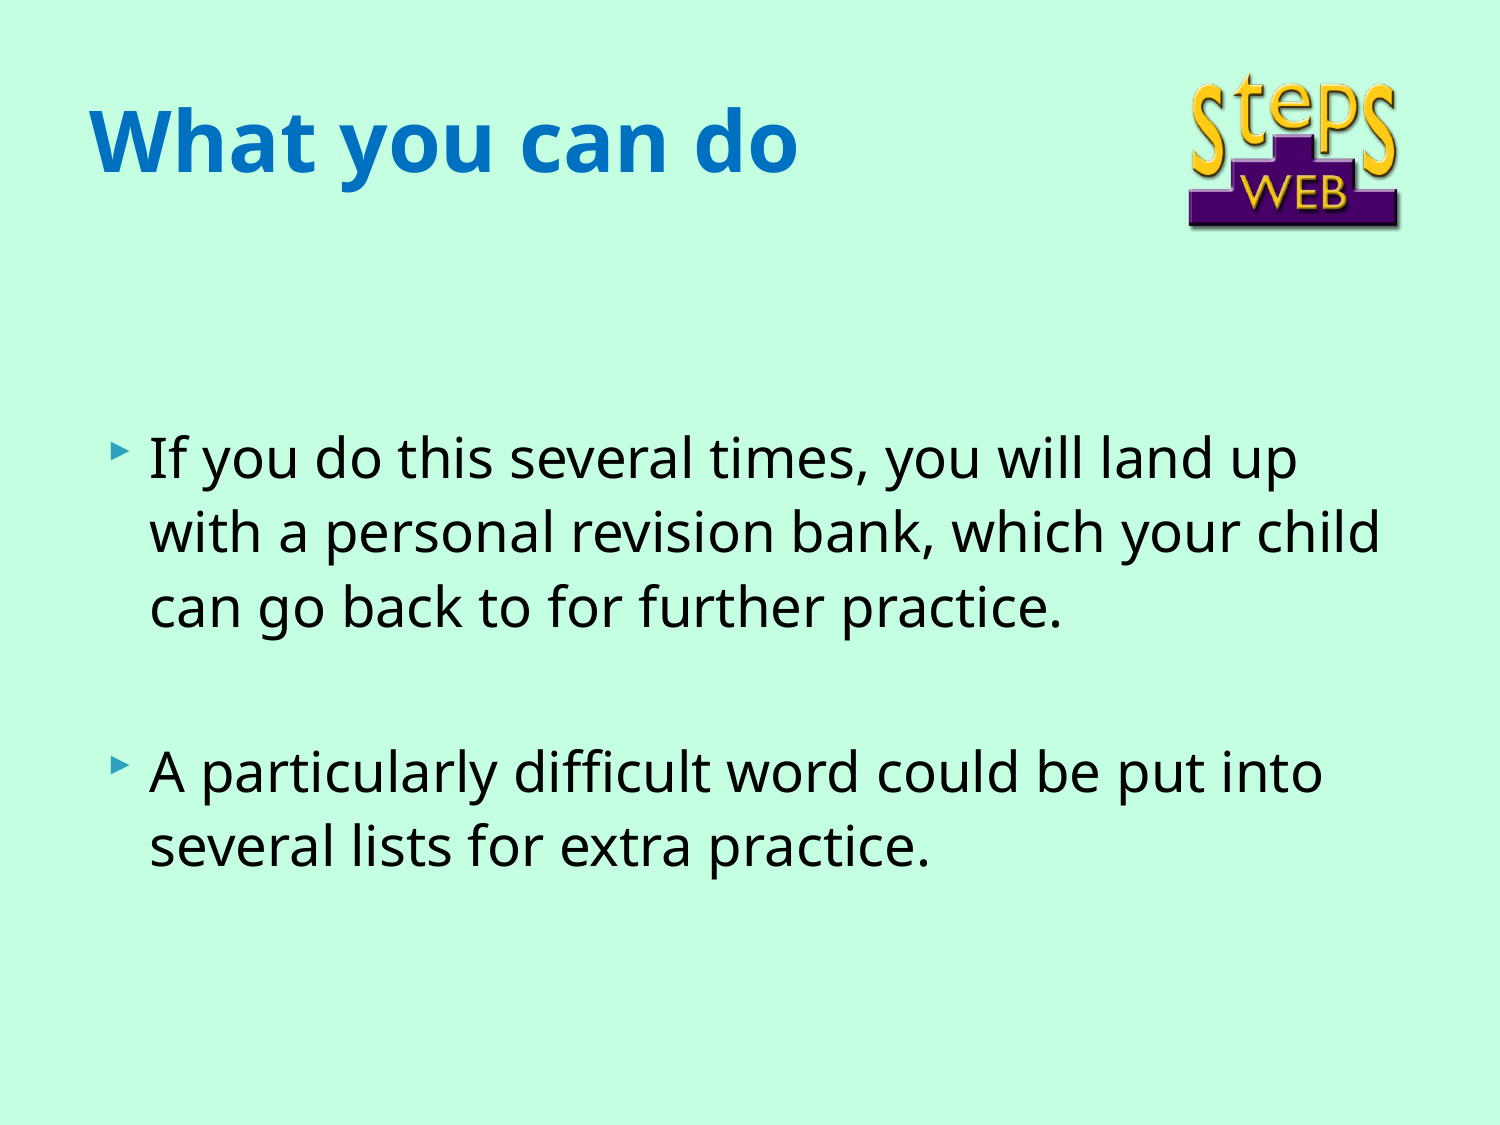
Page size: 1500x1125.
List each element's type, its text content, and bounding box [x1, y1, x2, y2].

title What you can do [75, 45, 1425, 233]
list If you do this several times, you will land up with a personal revision bank, which your child can go back to for further practice. A particularly difficult word could be put into several lists for extra practice. [75, 243, 1425, 1047]
picture [1186, 71, 1403, 233]
